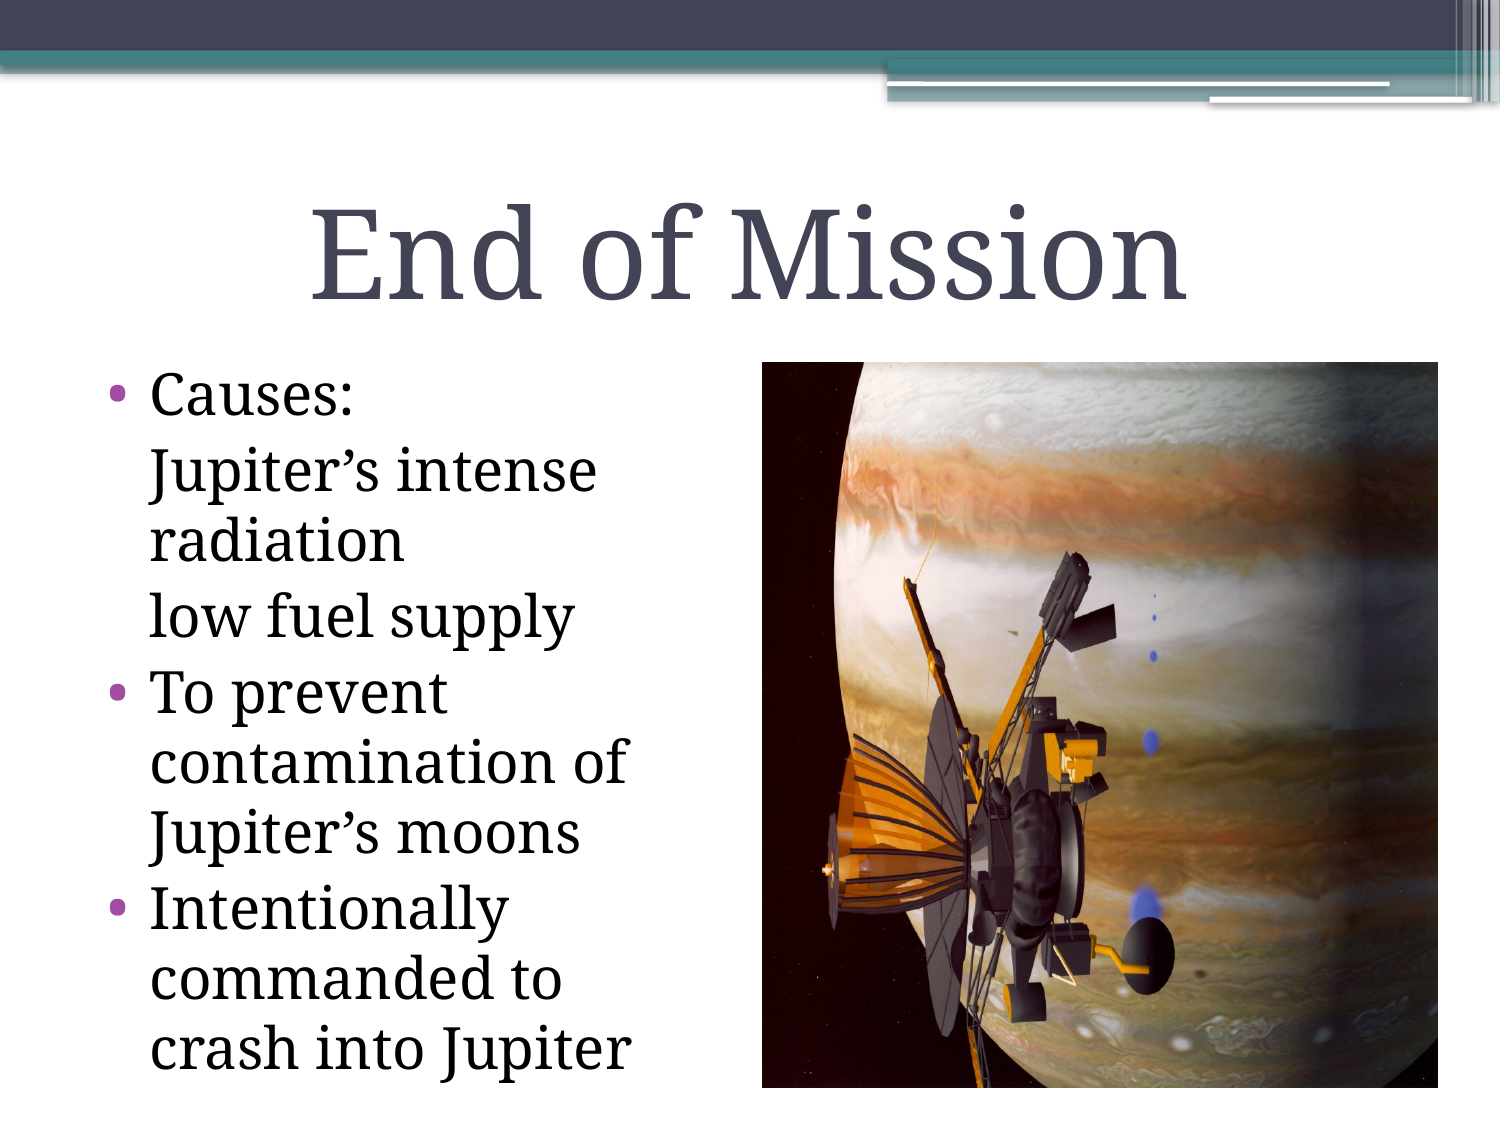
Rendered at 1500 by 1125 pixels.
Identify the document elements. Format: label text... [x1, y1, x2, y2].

title End of Mission [75, 162, 1425, 338]
picture [762, 362, 1438, 1088]
list Causes: Jupiter’s intense radiation low fuel supply To prevent contamination of Jupiter’s moons Intentionally commanded to crash into Jupiter [75, 350, 738, 1093]
text_box [25, 0, 671, 256]
